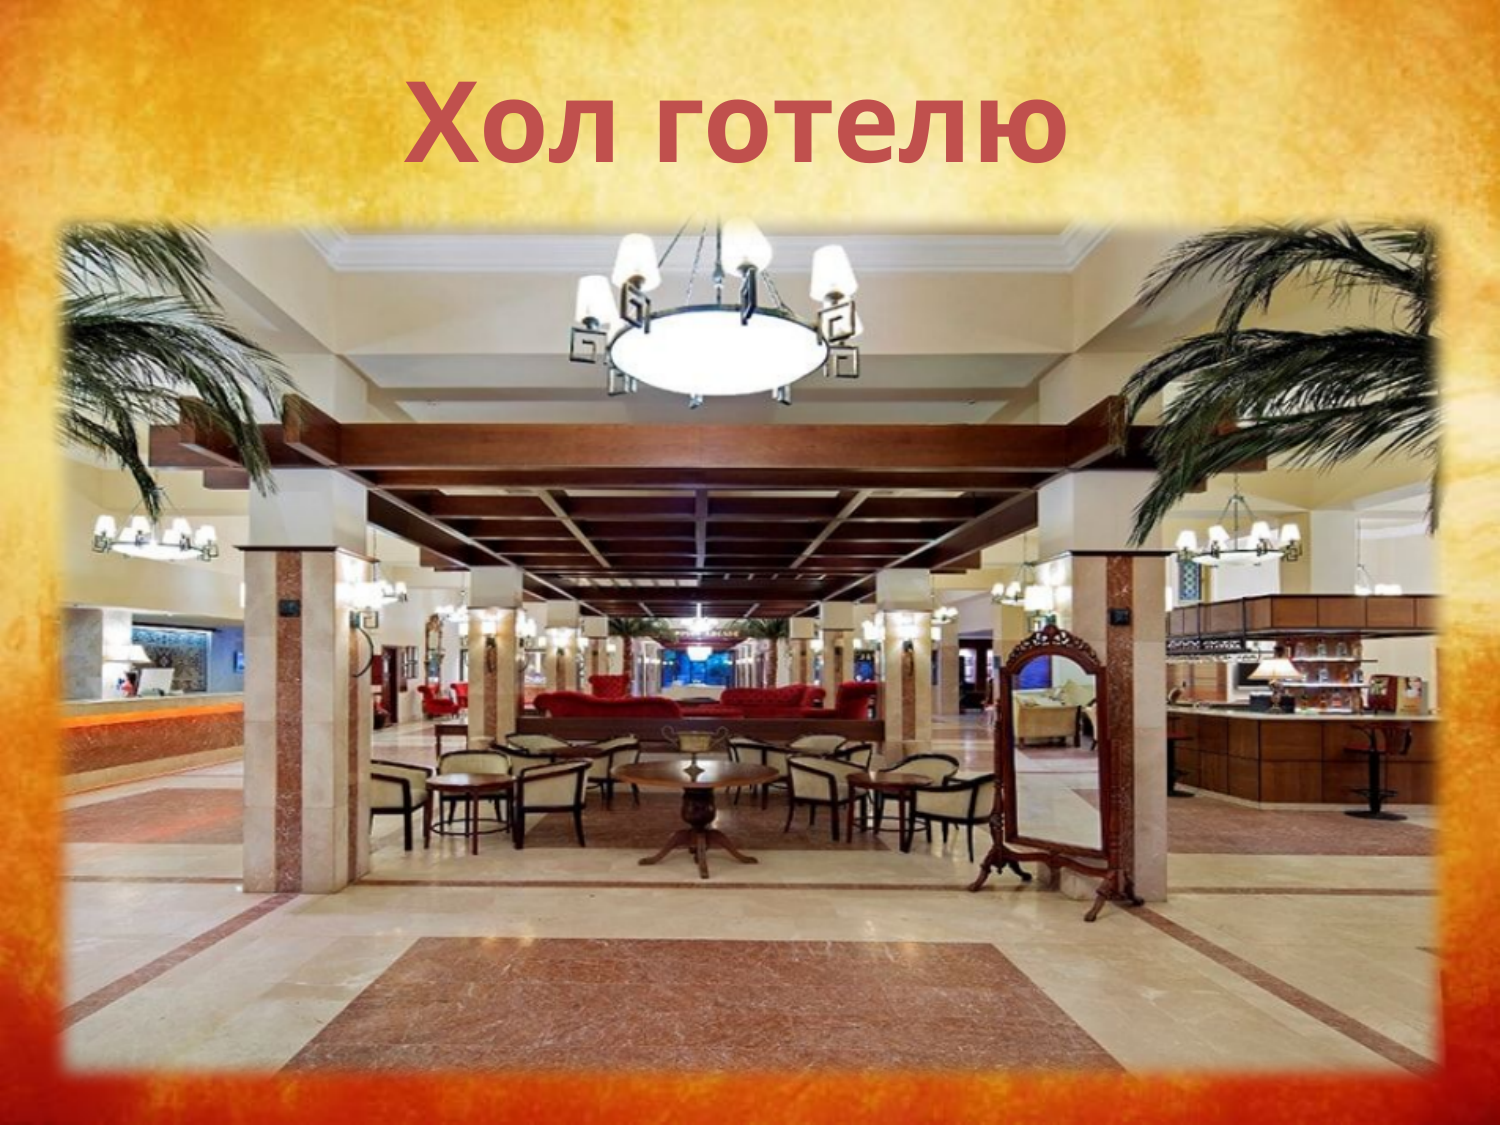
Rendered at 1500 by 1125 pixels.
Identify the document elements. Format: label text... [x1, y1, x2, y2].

picture [0, 210, 1500, 1125]
title Хол готелю [0, 0, 1500, 235]
